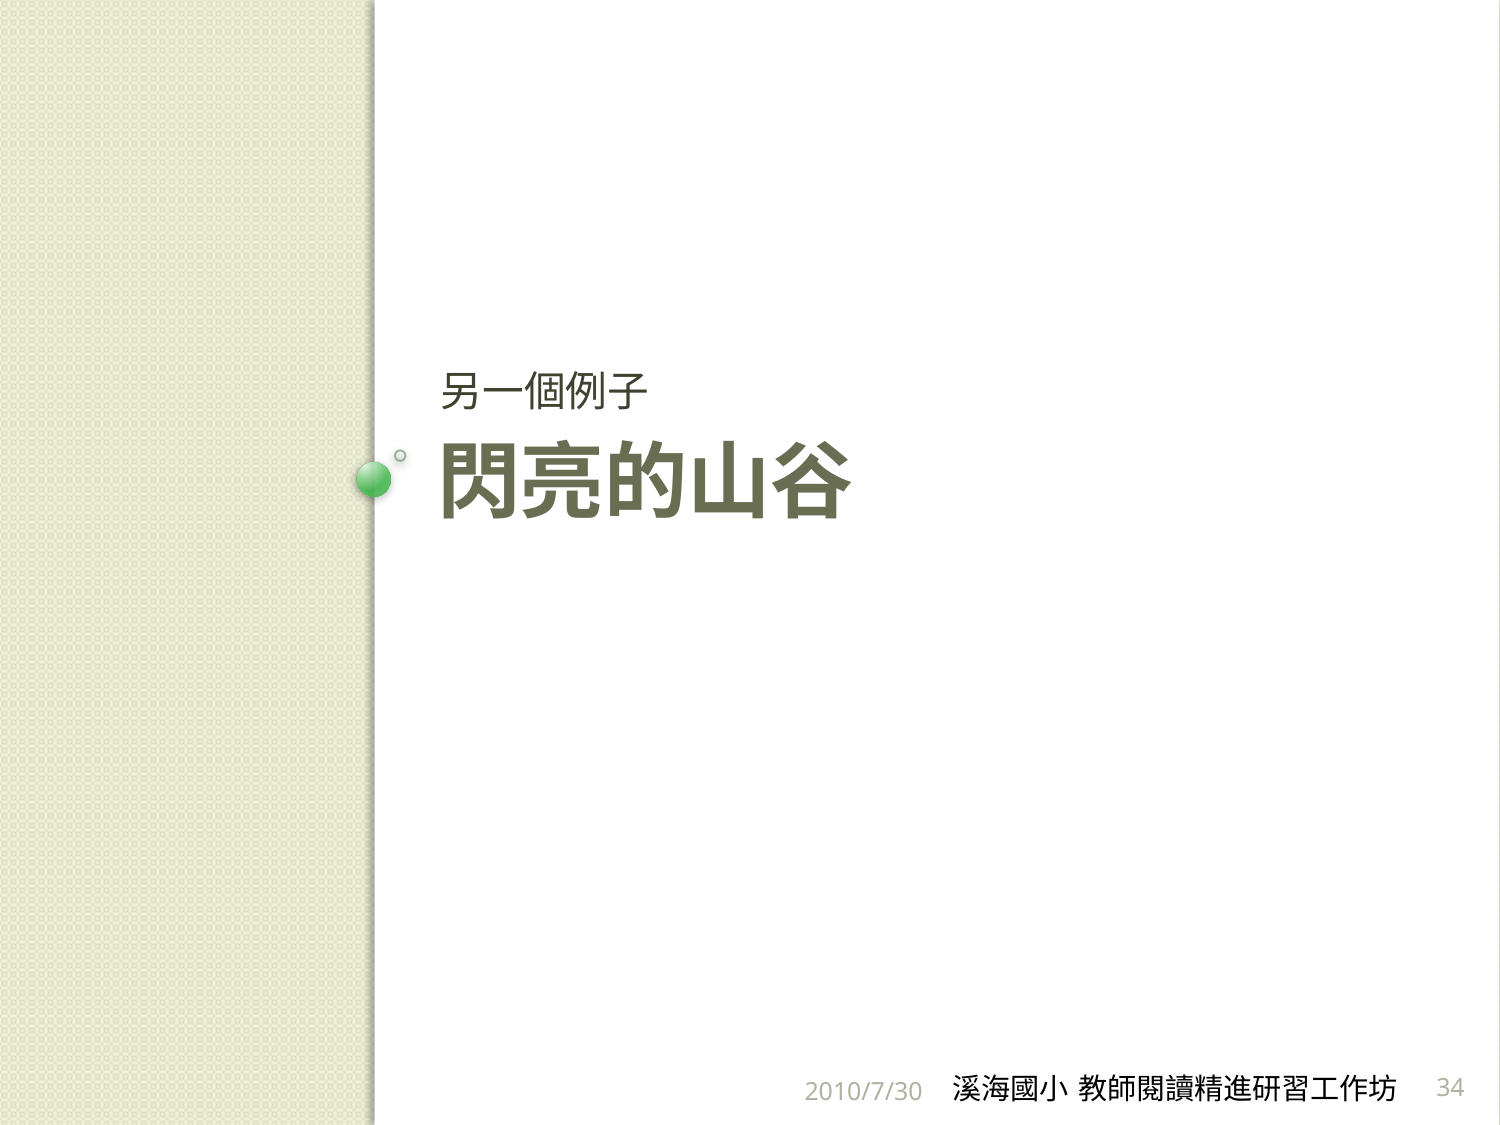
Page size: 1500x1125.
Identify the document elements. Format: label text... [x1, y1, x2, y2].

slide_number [587, 1034, 937, 1113]
title 閃亮的山谷 [422, 426, 1473, 802]
list 另一個例子 [422, 174, 1473, 423]
footer 溪海國小 教師閱讀精進研習工作坊 [937, 1034, 1413, 1113]
slide_number 34 [1413, 1034, 1488, 1113]
